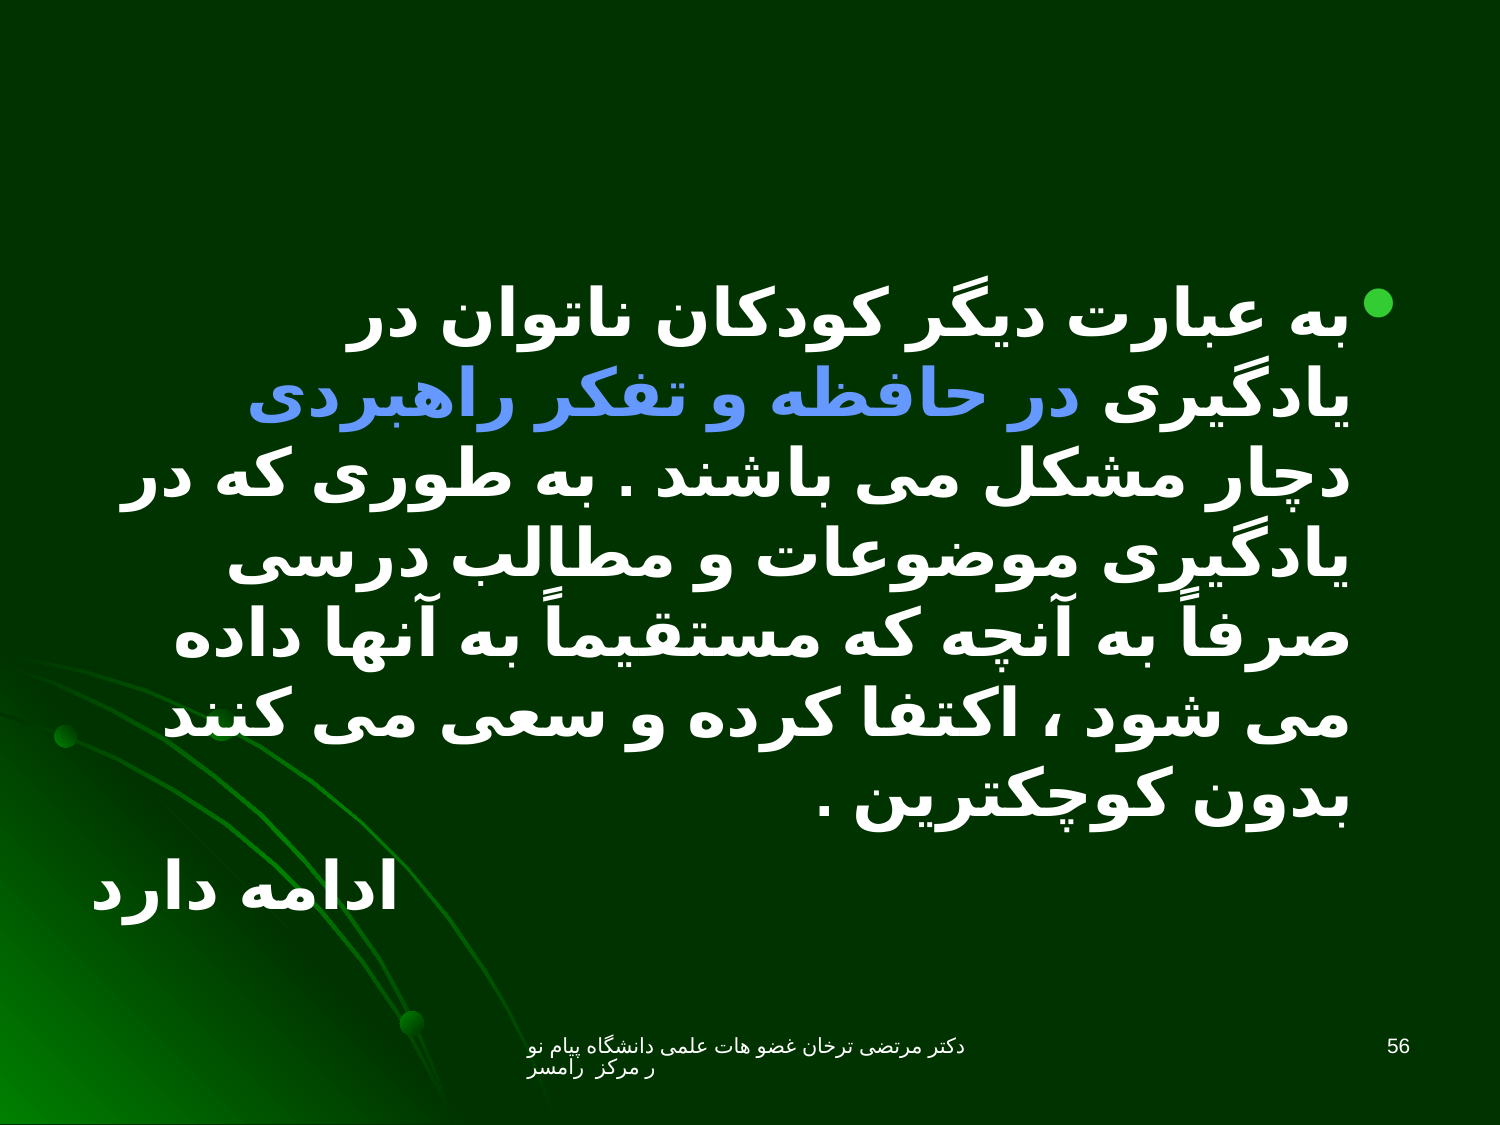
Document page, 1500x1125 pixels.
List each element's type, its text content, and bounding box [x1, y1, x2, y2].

footer دکتر مرتضی ترخان غضو هات علمی دانشگاه پیام نور مرکز رامسر [512, 1024, 988, 1101]
slide_number 56 [1074, 1024, 1426, 1101]
list به عبارت دیگر کودکان ناتوان در یادگیری در حافظه و تفکر راهبردی دچار مشکل می باشند . به طوری که در یادگیری موضوعات و مطالب درسی صرفاً به آنچه که مستقیماً به آنها داده می شود ، اکتفا کرده و سعی می کنند بدون کوچکترین . ادامه دارد [74, 262, 1426, 1006]
